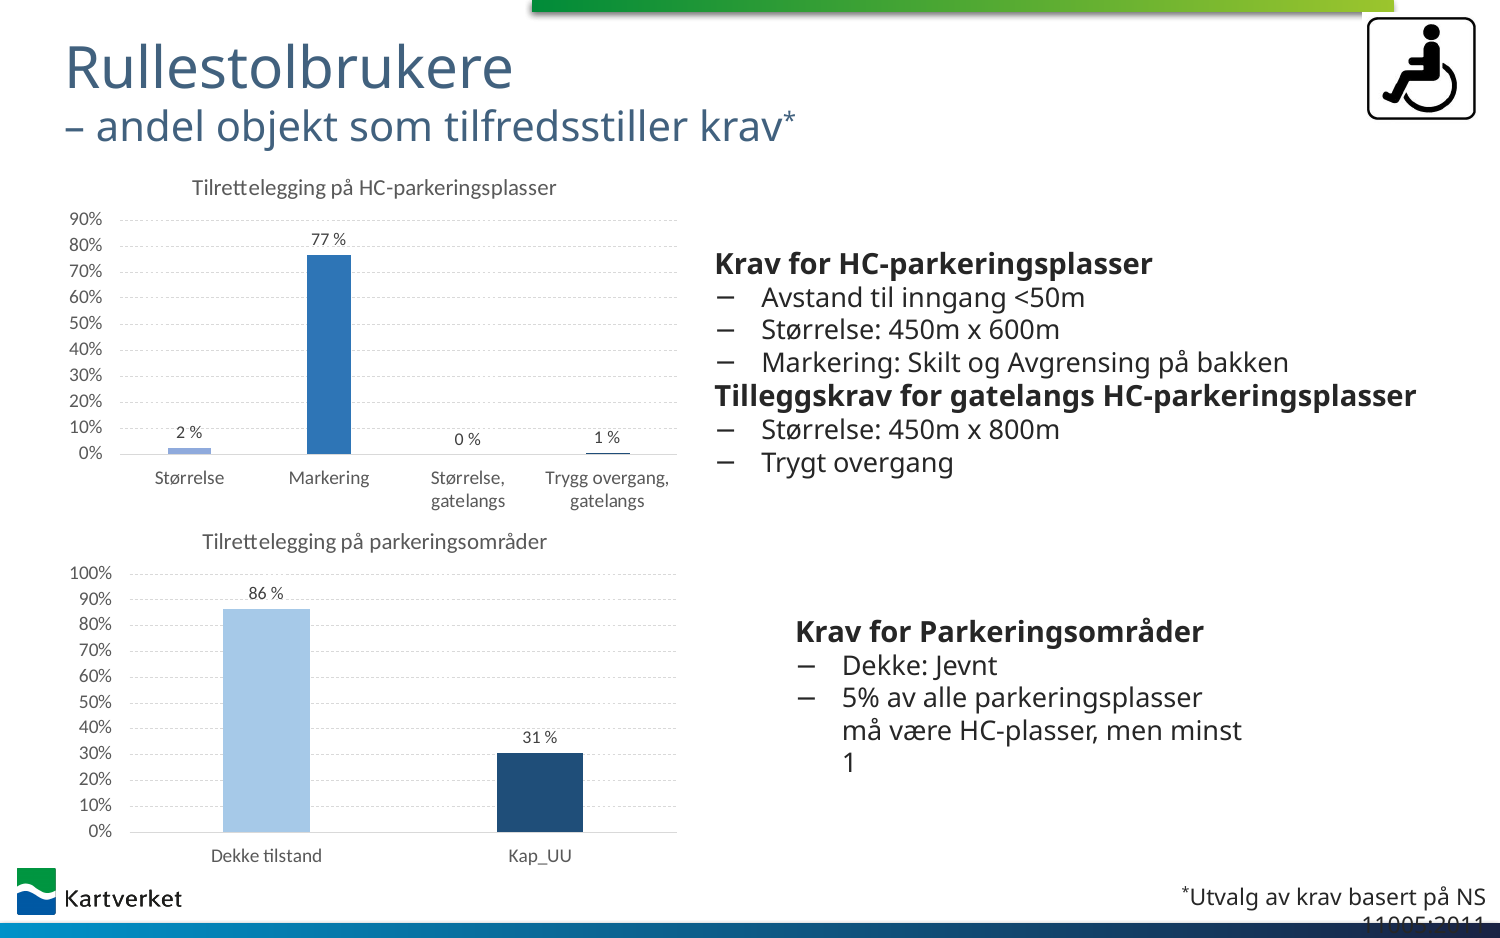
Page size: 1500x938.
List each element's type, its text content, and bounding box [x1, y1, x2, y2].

text_box Rullestolbrukere – andel objekt som tilfredsstiller krav* [49, 25, 1431, 158]
picture [62, 166, 688, 519]
text_box Krav for HC-parkeringsplasser Avstand til inngang <50m Størrelse: 450m x 600m Markering: Skilt og Avgrensing på bakken Tilleggskrav for gatelangs HC-parkeringsplasser Størrelse: 450m x 800m Trygt overgang [699, 237, 1433, 485]
picture [62, 520, 688, 874]
text_box *Utvalg av krav basert på NS 11005:2011 [1068, 873, 1500, 938]
text_box Krav for Parkeringsområder Dekke: Jevnt 5% av alle parkeringsplasser må være HC-plasser, men minst 1 [780, 605, 1261, 786]
picture [1362, 12, 1481, 126]
